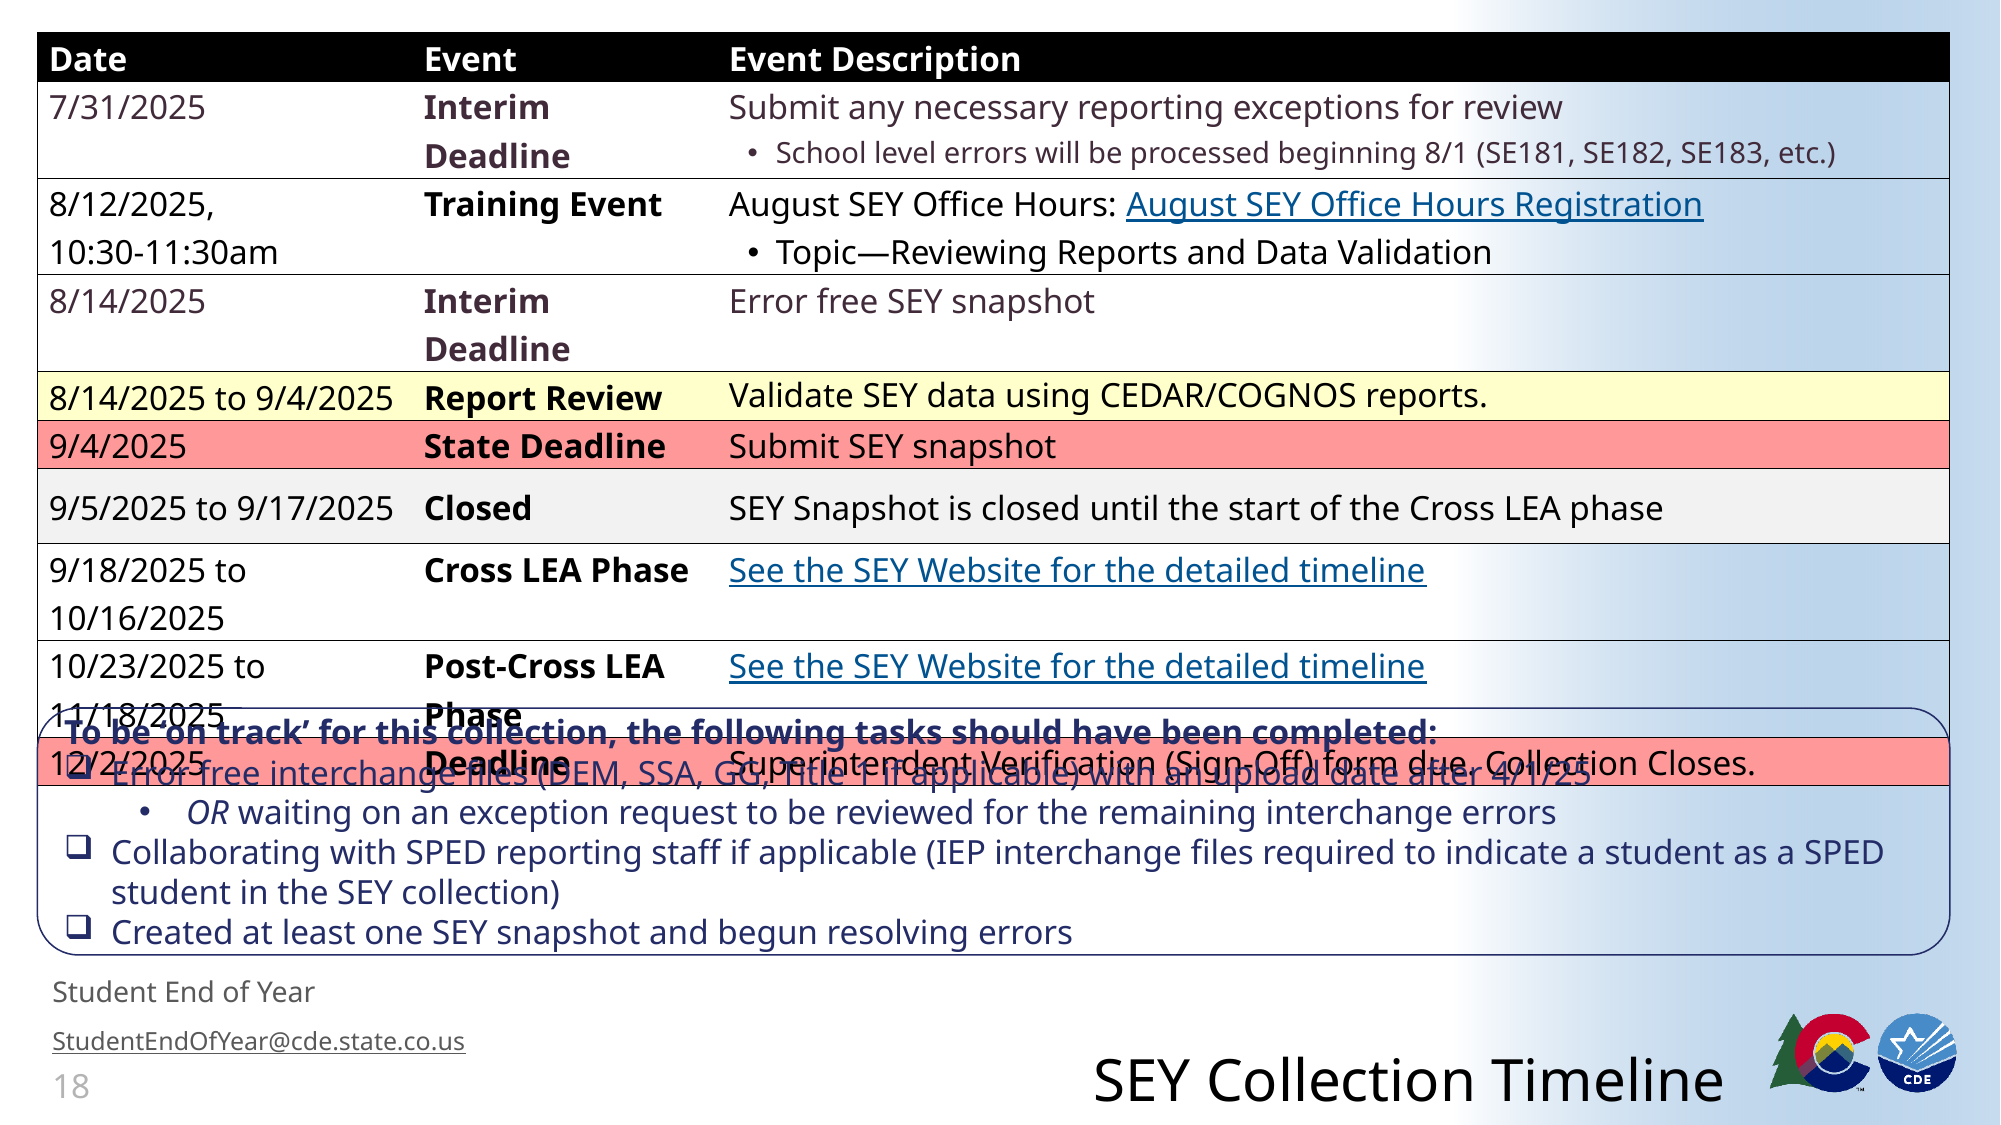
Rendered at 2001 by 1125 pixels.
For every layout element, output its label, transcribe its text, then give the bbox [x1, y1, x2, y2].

list StudentEndOfYear@cde.state.co.us [37, 1018, 622, 1065]
table_cell 8/14/2025 to 9/4/2025 [38, 372, 413, 420]
table_cell 10/23/2025 to 11/18/2025 [38, 641, 413, 737]
table_header Date [38, 33, 413, 81]
table_cell Closed [413, 469, 718, 543]
table_cell Post-Cross LEA Phase [413, 641, 718, 708]
table_cell Cross LEA Phase [413, 544, 718, 640]
table_cell 9/5/2025 to 9/17/2025 [38, 469, 413, 543]
table_cell Report Review [413, 372, 718, 420]
table_cell See the SEY Website for the detailed timeline [718, 641, 1949, 737]
table_header Event Description [718, 33, 1949, 81]
table_cell 8/14/2025 [38, 275, 413, 371]
table_cell Validate SEY data using CEDAR/COGNOS reports. [718, 372, 1949, 420]
table_cell State Deadline [413, 421, 718, 468]
table_cell 9/18/2025 to 10/16/2025 [38, 544, 413, 640]
table_cell Interim Deadline [413, 275, 718, 371]
table_cell Training Event [413, 179, 718, 274]
table_cell 7/31/2025 [38, 82, 413, 178]
text_box To be ‘on track’ for this collection, the following tasks should have been completed: Error free interchange files (DEM, SSA, GG, Title 1 if applicable) with an upload date after 4/1/25 OR waiting on an exception request to be reviewed for the remaining interchange errors Collaborating with SPED reporting staff if applicable (IEP interchange files required to indicate a student as a SPED student in the SEY collection) Created at least one SEY snapshot and begun resolving errors [37, 708, 1950, 955]
table_cell Submit SEY snapshot [718, 421, 1949, 468]
slide_number 18 [37, 1064, 165, 1111]
table_cell 9/4/2025 [38, 421, 413, 468]
title SEY Collection Timeline [639, 966, 1725, 1115]
table_cell Error free SEY snapshot [718, 275, 1949, 371]
table_cell SEY Snapshot is closed until the start of the Cross LEA phase [718, 469, 1949, 543]
table_cell Interim Deadline [413, 82, 718, 178]
table_cell Submit any necessary reporting exceptions for review School level errors will be processed beginning 8/1 (SE181, SE182, SE183, etc.) [718, 82, 1949, 178]
table_cell See the SEY Website for the detailed timeline [718, 544, 1949, 640]
table_cell August SEY Office Hours: August SEY Office Hours Registration Topic—Reviewing Reports and Data Validation [718, 179, 1949, 274]
table_cell 8/12/2025, 10:30-11:30am [38, 179, 413, 274]
picture [1768, 1012, 1957, 1093]
table_header Event [413, 33, 718, 81]
list Student End of Year [37, 970, 622, 1017]
